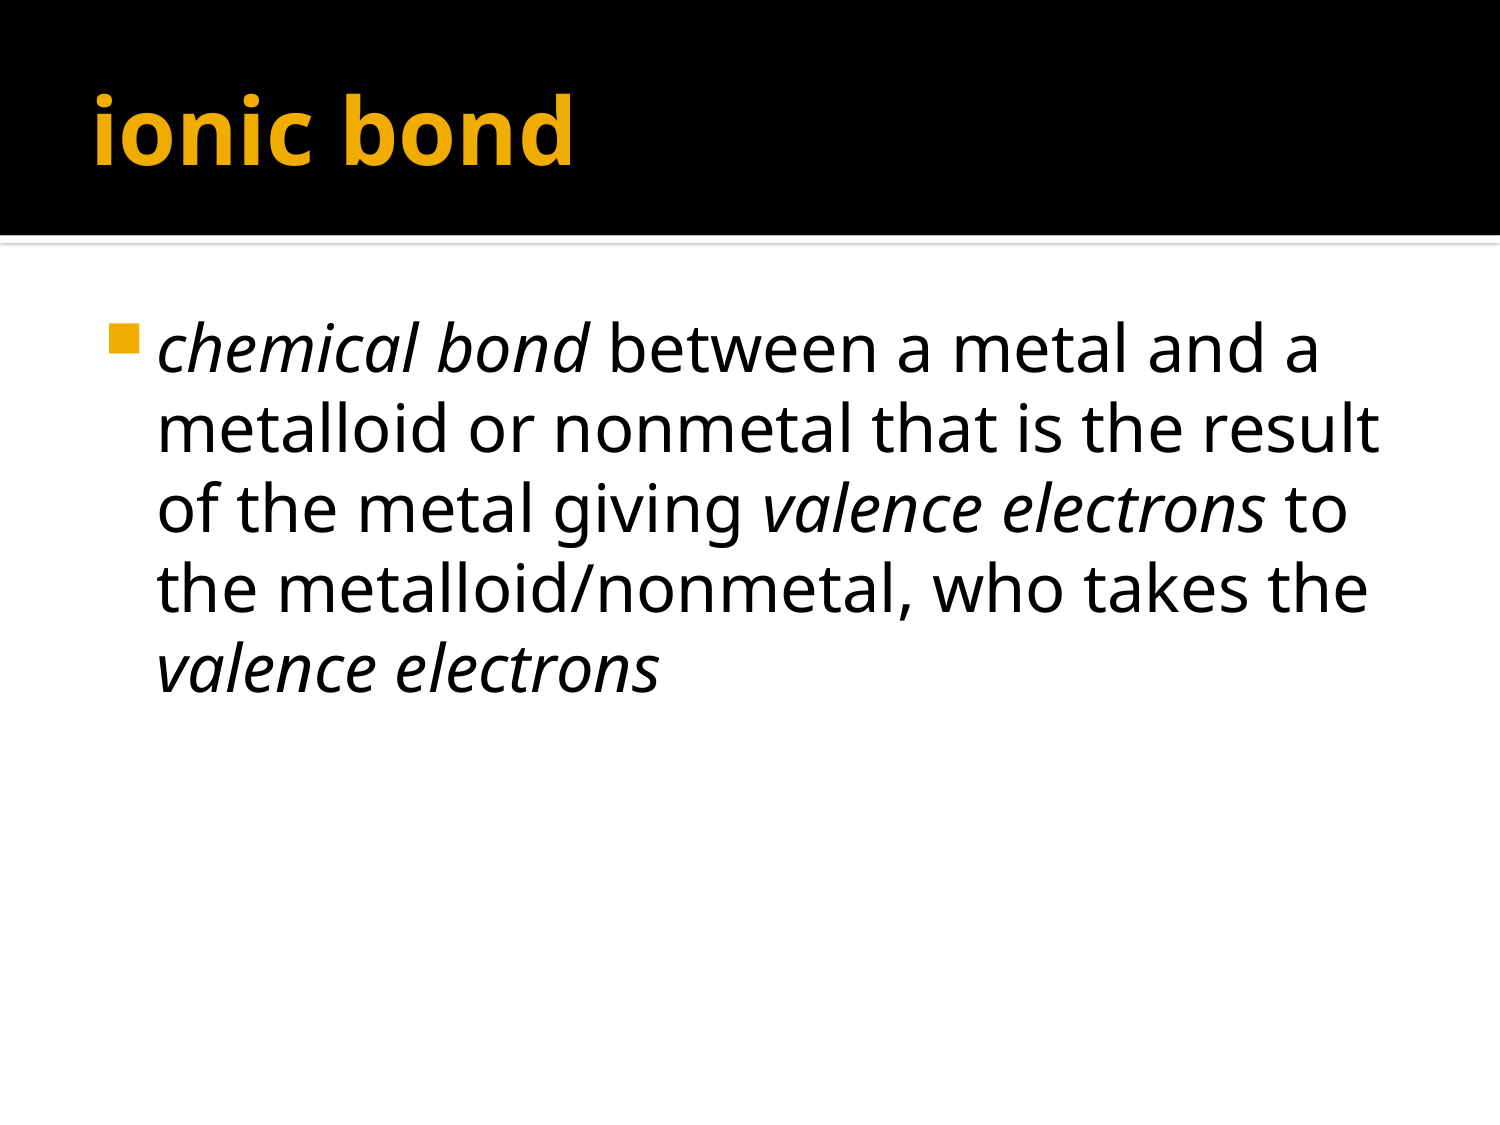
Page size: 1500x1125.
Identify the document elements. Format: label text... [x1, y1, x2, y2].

title ionic bond [75, 25, 1425, 231]
list chemical bond between a metal and a metalloid or nonmetal that is the result of the metal giving valence electrons to the metalloid/nonmetal, who takes the valence electrons [75, 291, 1425, 1050]
